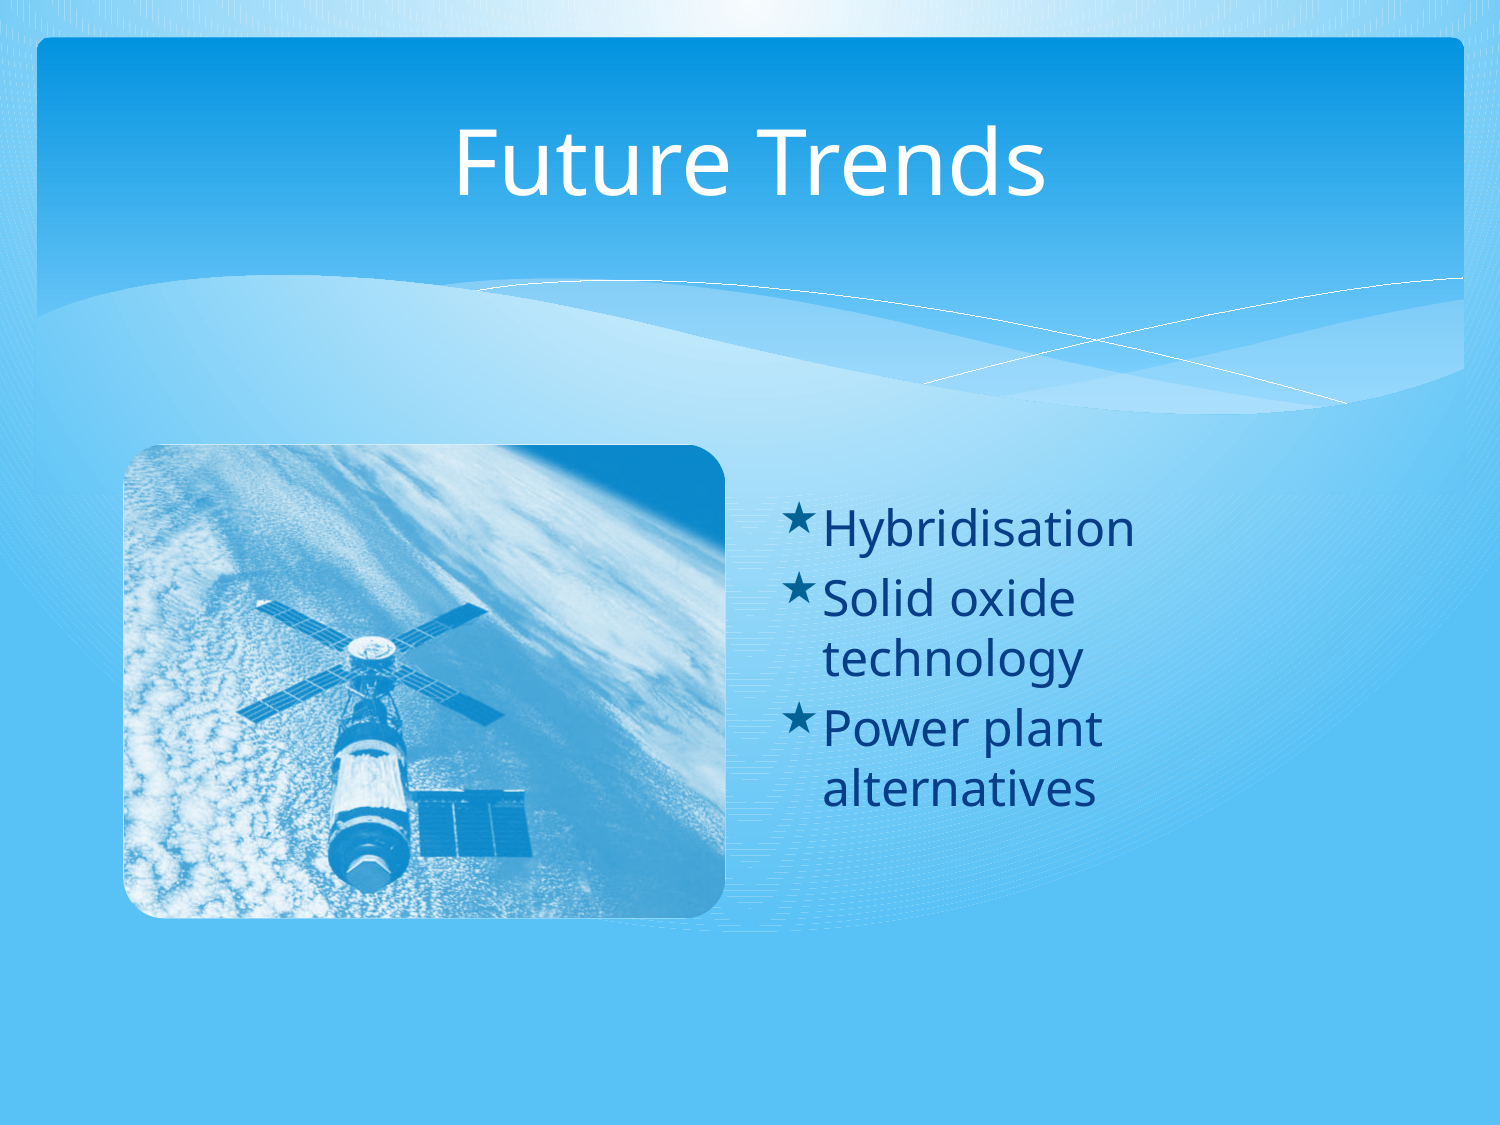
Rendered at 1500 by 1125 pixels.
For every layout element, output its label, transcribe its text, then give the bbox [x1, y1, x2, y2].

title Future Trends [75, 55, 1425, 261]
list Hybridisation Solid oxide technology Power plant alternatives [761, 488, 1311, 962]
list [123, 444, 726, 919]
